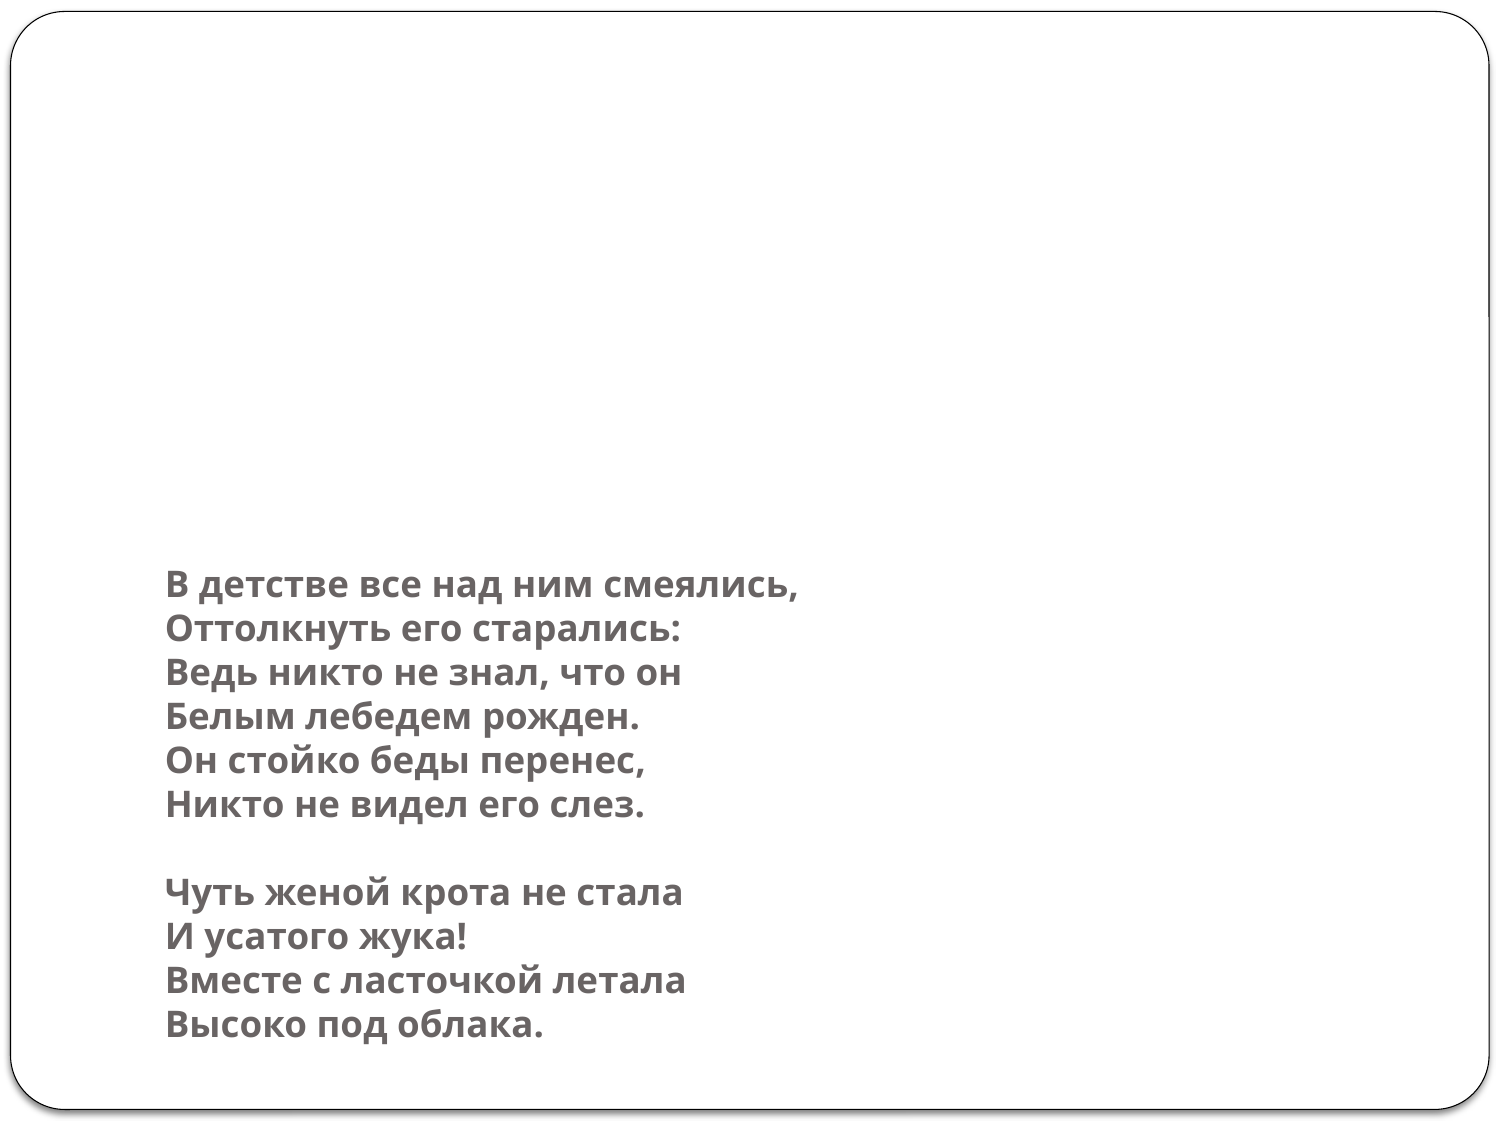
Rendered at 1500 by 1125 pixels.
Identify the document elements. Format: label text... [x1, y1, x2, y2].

title В детстве все над ним смеялись, Оттолкнуть его старались: Ведь никто не знал, что он Белым лебедем рожден. Он стойко беды перенес, Никто не видел его слез. Чуть женой крота не стала И усатого жука! Вместе с ласточкой летала Высоко под облака. [150, 304, 1425, 1125]
